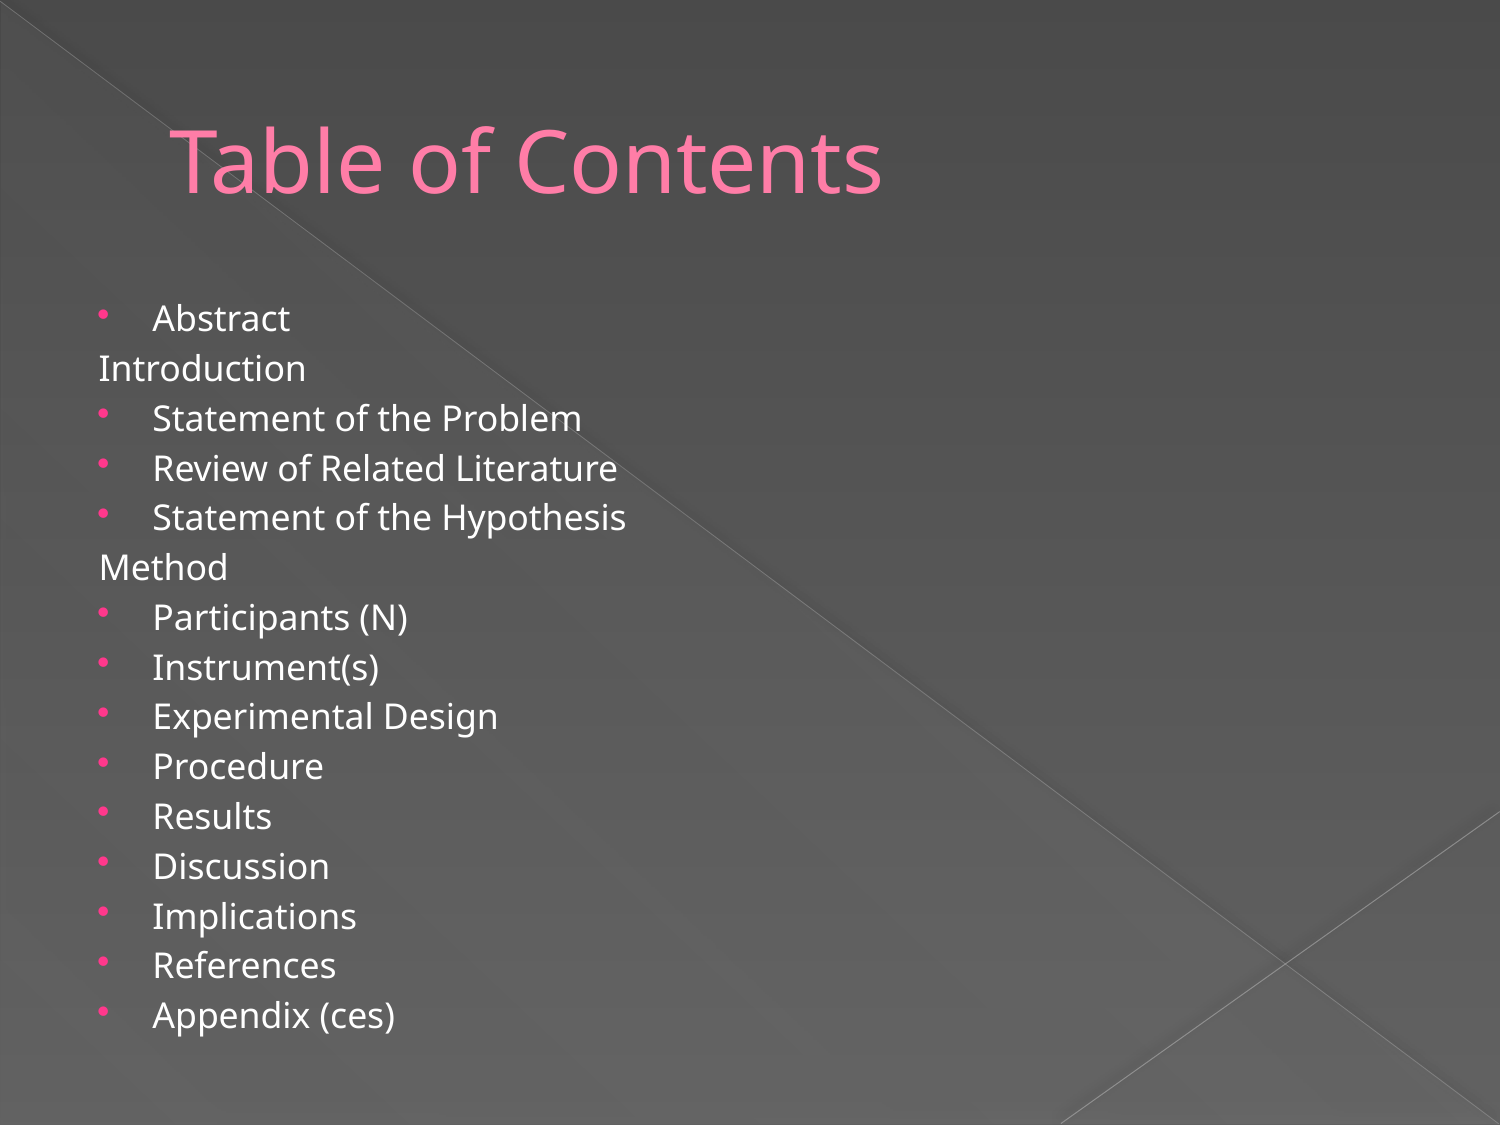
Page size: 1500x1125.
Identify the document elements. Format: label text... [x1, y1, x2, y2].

title Table of Contents [75, 43, 1425, 238]
list Abstract Introduction Statement of the Problem Review of Related Literature Statement of the Hypothesis Method Participants (N) Instrument(s) Experimental Design Procedure Results Discussion Implications References Appendix (ces) [75, 238, 1457, 1059]
